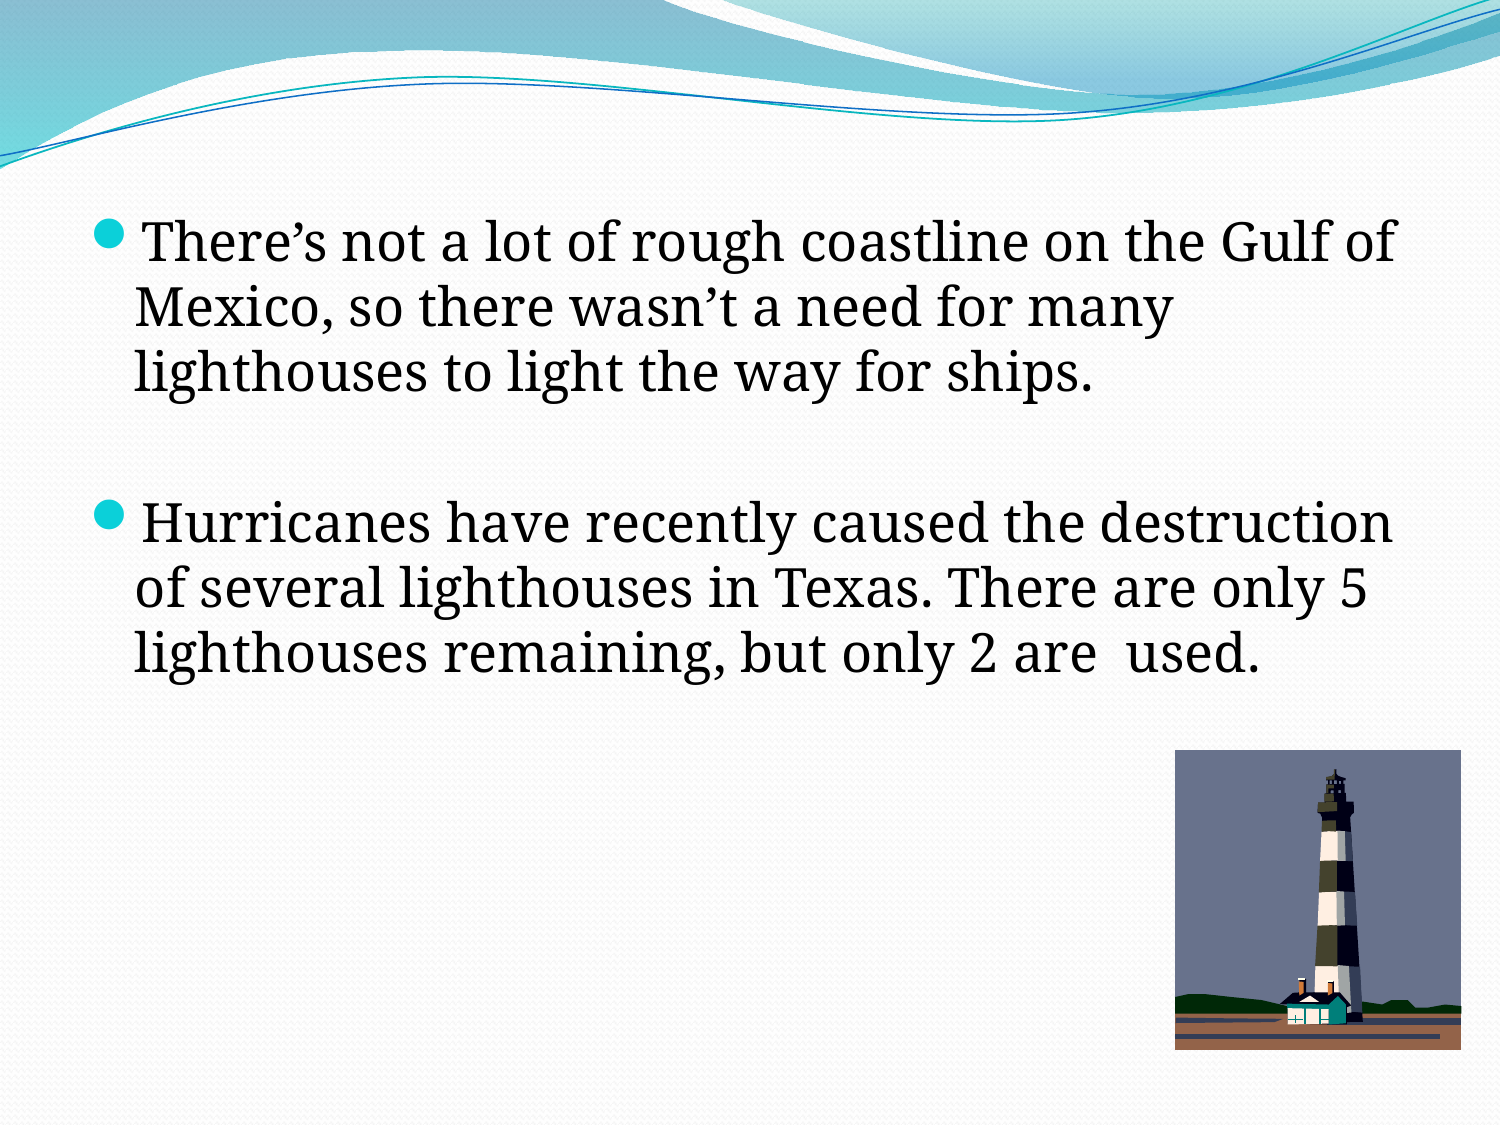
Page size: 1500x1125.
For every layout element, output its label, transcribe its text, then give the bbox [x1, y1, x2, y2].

picture [1174, 749, 1462, 1051]
list There’s not a lot of rough coastline on the Gulf of Mexico, so there wasn’t a need for many lighthouses to light the way for ships. Hurricanes have recently caused the destruction of several lighthouses in Texas. There are only 5 lighthouses remaining, but only 2 are used. [75, 200, 1425, 1038]
